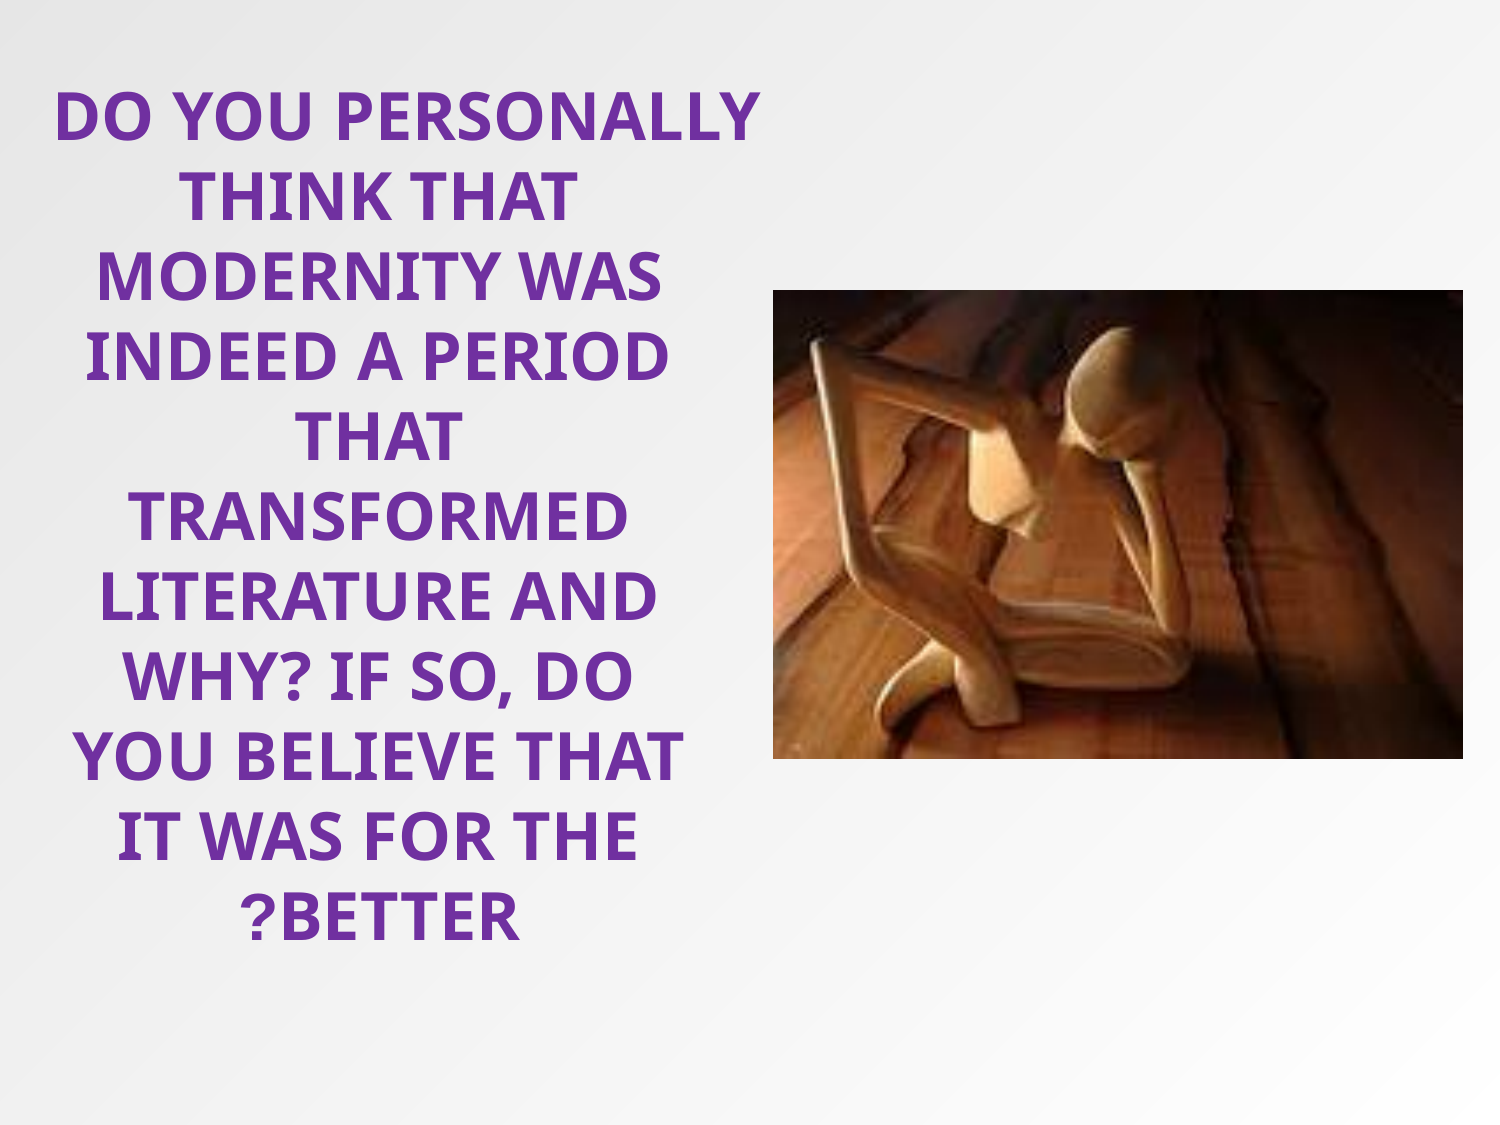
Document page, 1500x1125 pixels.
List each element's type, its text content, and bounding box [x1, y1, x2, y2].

picture [773, 290, 1464, 759]
list DO YOU PERSONALLY THINK THAT MODERNITY WAS INDEED A PERIOD THAT TRANSFORMED LITERATURE AND WHY? IF SO, DO YOU BELIEVE THAT IT WAS FOR THE BETTER? [29, 66, 786, 1059]
